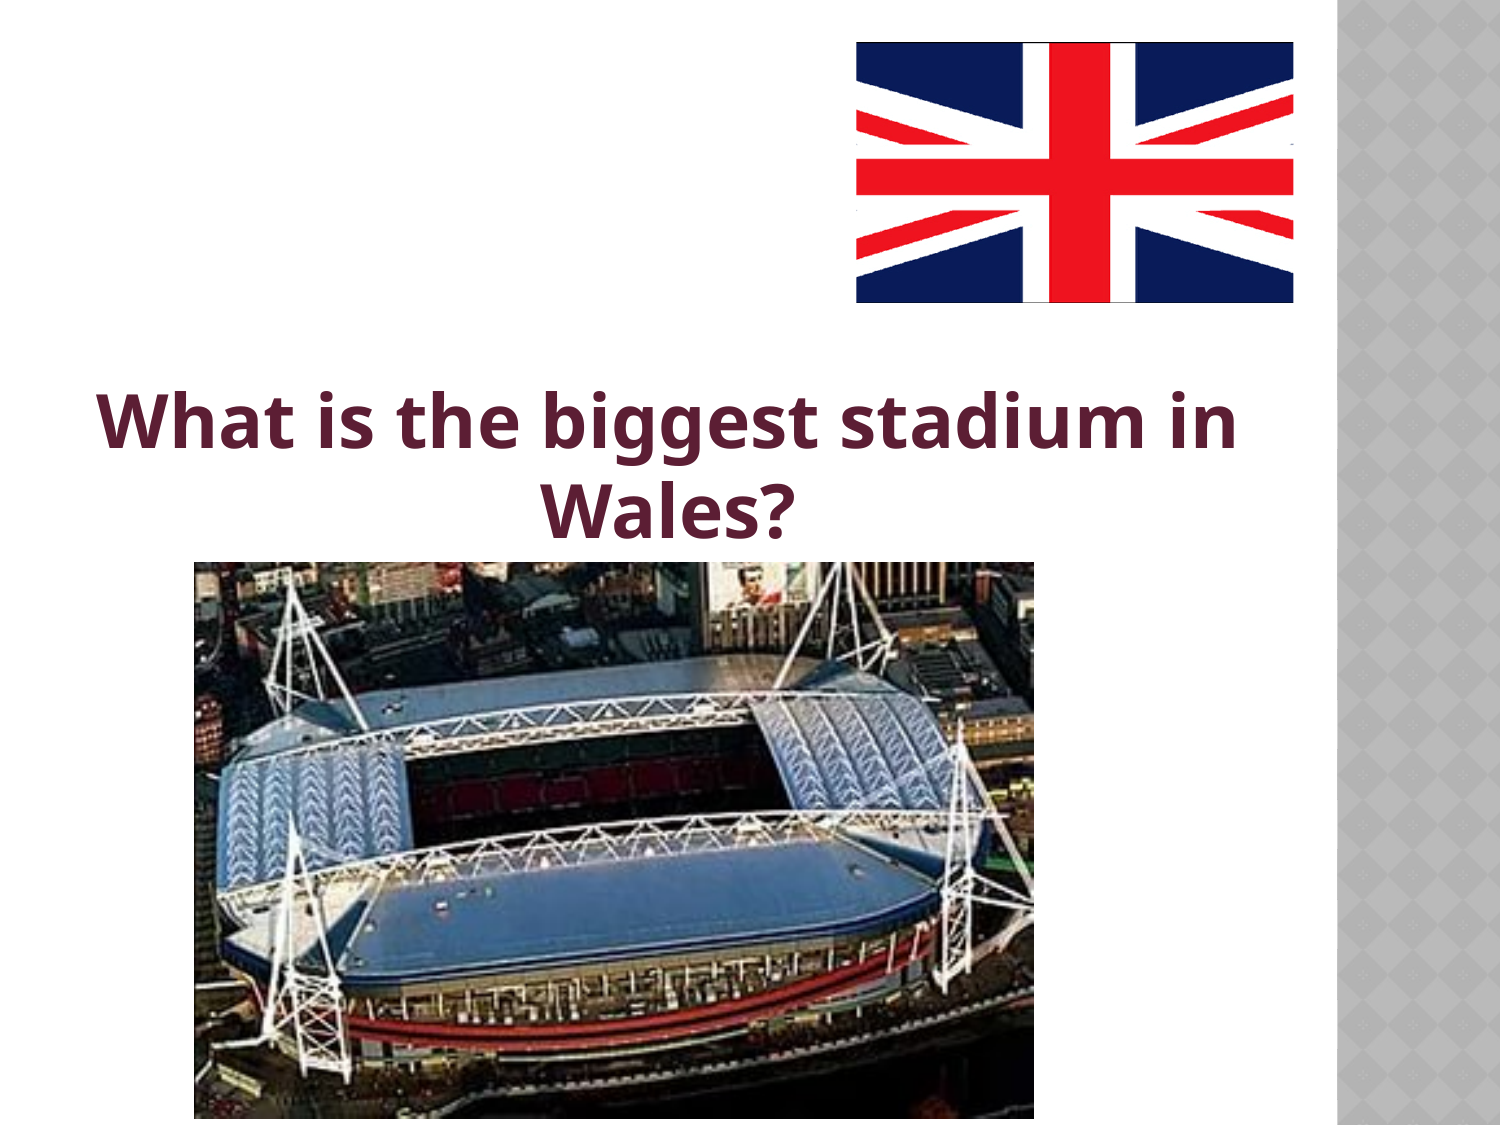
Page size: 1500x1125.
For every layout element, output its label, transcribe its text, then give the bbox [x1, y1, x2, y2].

picture [194, 561, 1034, 1120]
list What is the biggest stadium in Wales? [75, 264, 1263, 1059]
picture [855, 42, 1294, 303]
